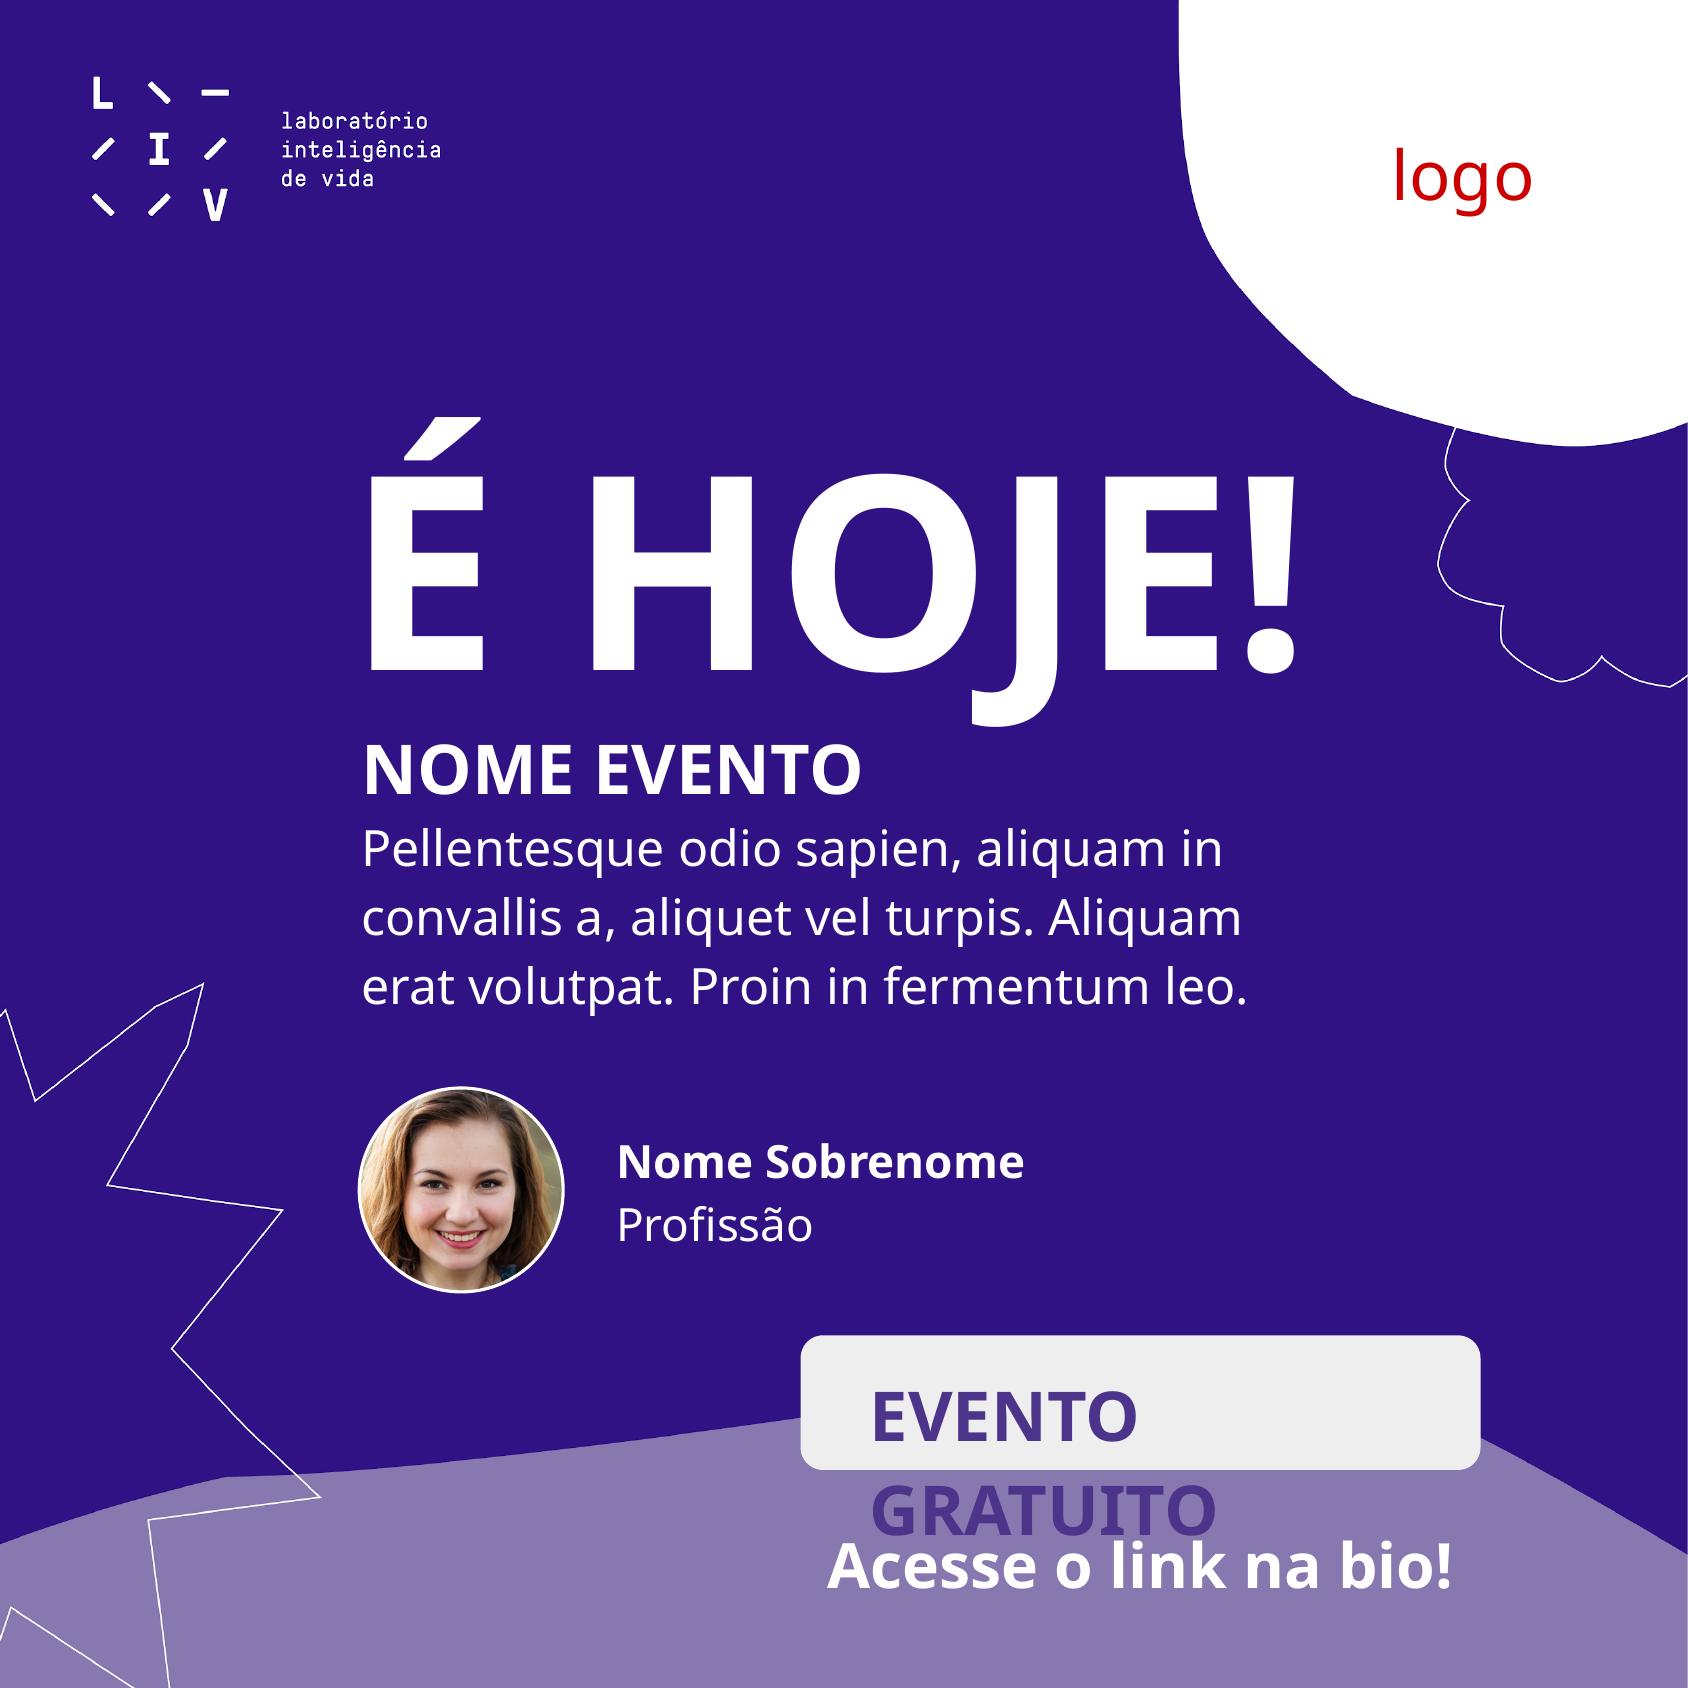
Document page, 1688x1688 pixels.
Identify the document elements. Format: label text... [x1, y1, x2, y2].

text_box Acesse o link na bio! [811, 1518, 1470, 1609]
text_box É HOJE! [332, 343, 1328, 733]
text_box [800, 1335, 1481, 1470]
text_box Nome Sobrenome Profissão [600, 1117, 1232, 1259]
text_box EVENTO GRATUITO [854, 1352, 1427, 1557]
picture [0, 0, 1688, 1688]
text_box logo [1310, 117, 1616, 230]
text_box NOME EVENTO Pellentesque odio sapien, aliquam in convallis a, aliquet vel turpis. Aliquam erat volutpat. Proin in fermentum leo. [346, 705, 1268, 1023]
